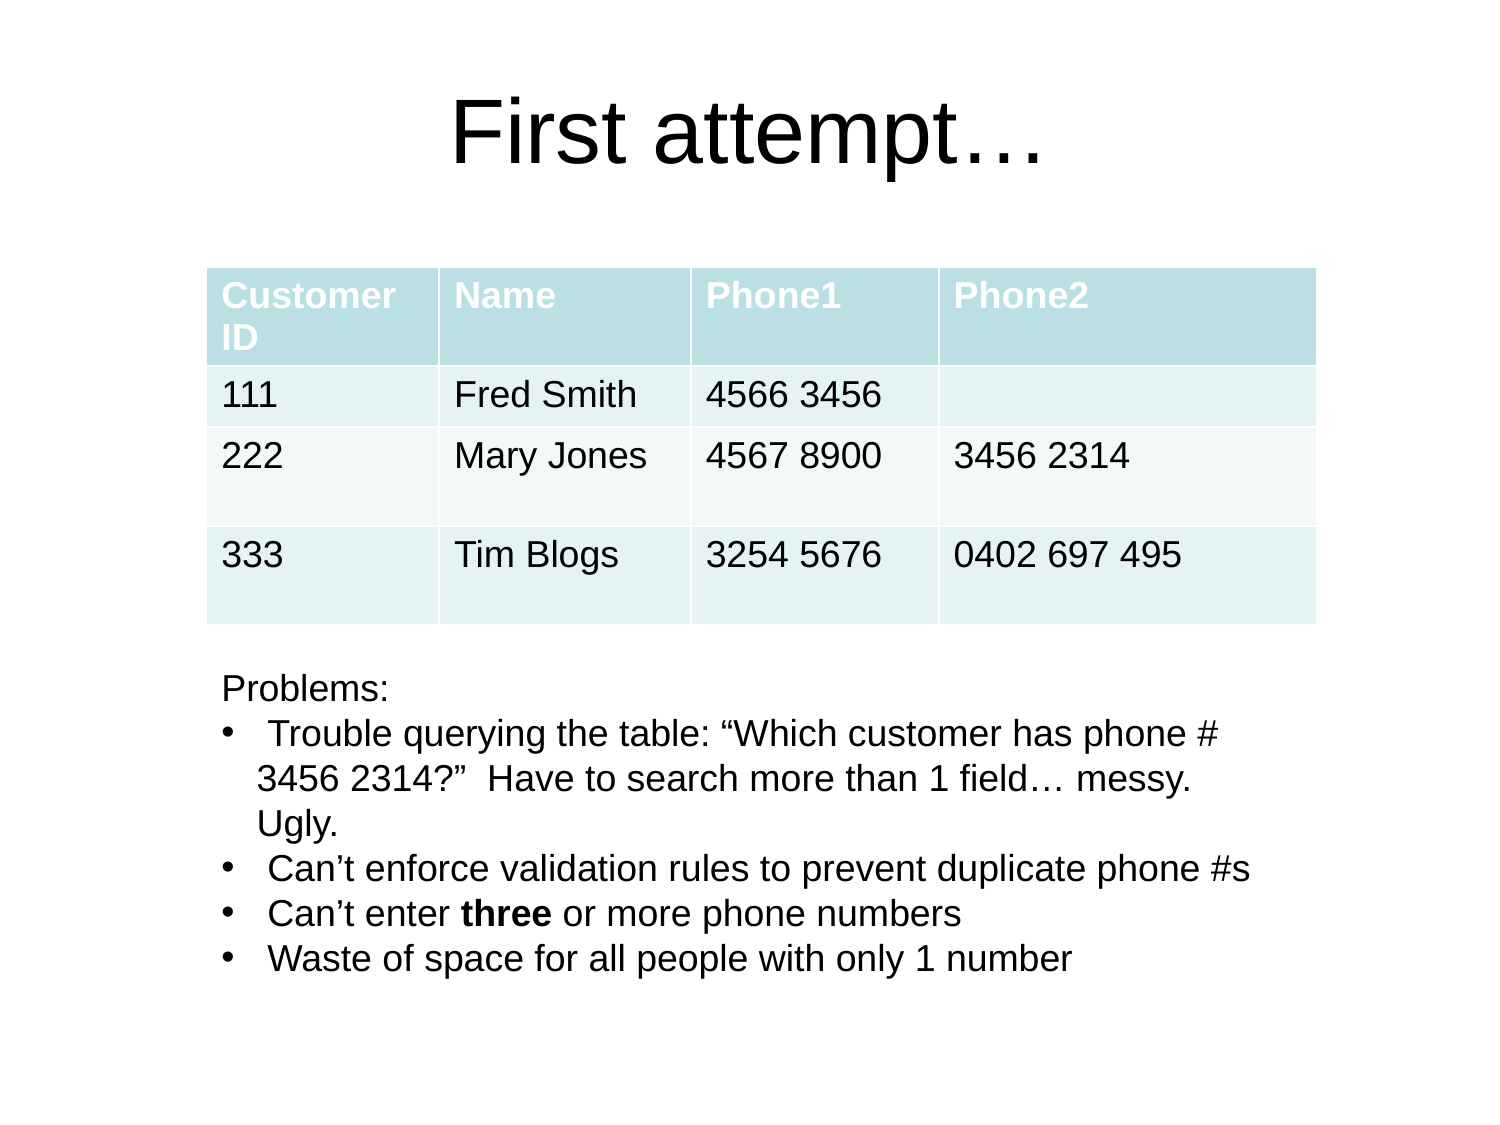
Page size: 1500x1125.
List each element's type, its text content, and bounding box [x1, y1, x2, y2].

table_cell 4566 3456 [692, 367, 938, 426]
table_cell 333 [207, 527, 438, 624]
table_cell 4567 8900 [692, 428, 938, 525]
table_cell 0402 697 495 [940, 527, 1316, 624]
text_box Problems: Trouble querying the table: “Which customer has phone # 3456 2314?” Have to search more than 1 field… messy. Ugly. Can’t enforce validation rules to prevent duplicate phone #s Can’t enter three or more phone numbers Waste of space for all people with only 1 number [206, 656, 1282, 987]
title First attempt… [74, 44, 1426, 209]
table_header Customer ID [207, 268, 438, 365]
table_cell [940, 367, 1316, 426]
table_cell Mary Jones [440, 428, 690, 525]
table_cell 222 [207, 428, 438, 525]
table_header Phone1 [692, 268, 938, 365]
table_cell Fred Smith [440, 367, 690, 426]
table_cell 111 [207, 367, 438, 426]
table_cell Tim Blogs [440, 527, 690, 624]
table_header Name [440, 268, 690, 365]
table_cell 3254 5676 [692, 527, 938, 624]
table_cell 3456 2314 [940, 428, 1316, 525]
table_header Phone2 [940, 268, 1316, 365]
